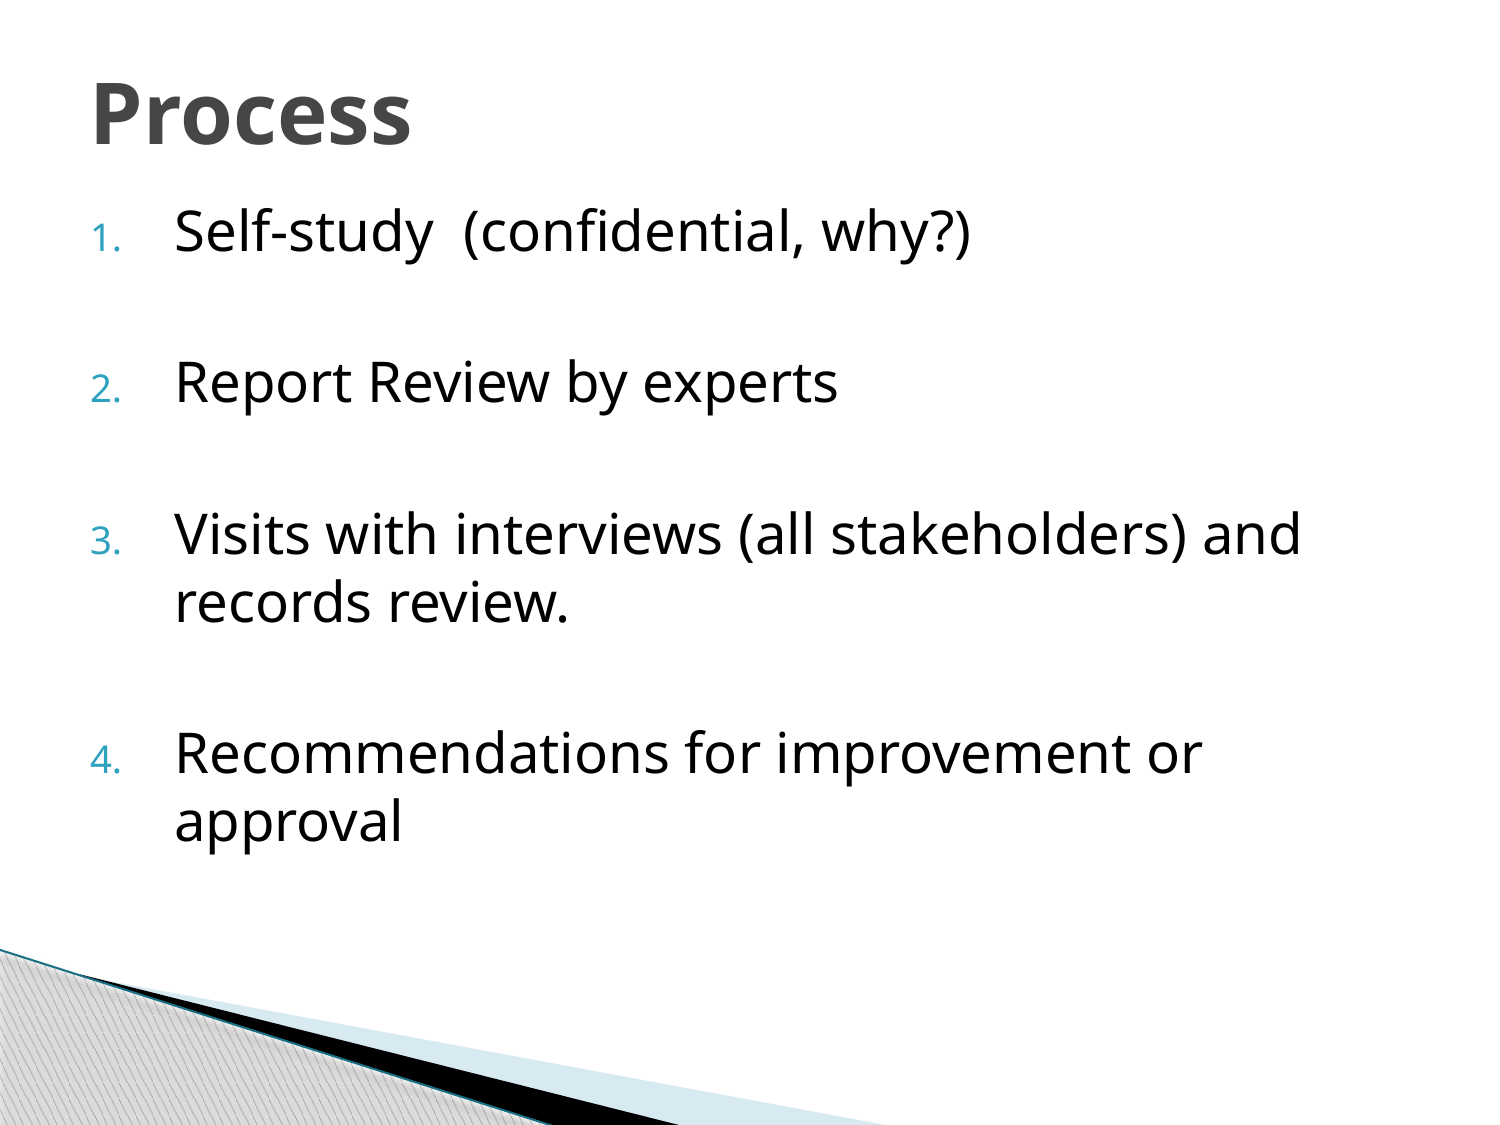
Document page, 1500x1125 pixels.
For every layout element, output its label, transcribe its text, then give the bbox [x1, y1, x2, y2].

list Self-study (confidential, why?) Report Review by experts Visits with interviews (all stakeholders) and records review. Recommendations for improvement or approval [74, 187, 1426, 1006]
title Process [75, 45, 1425, 175]
